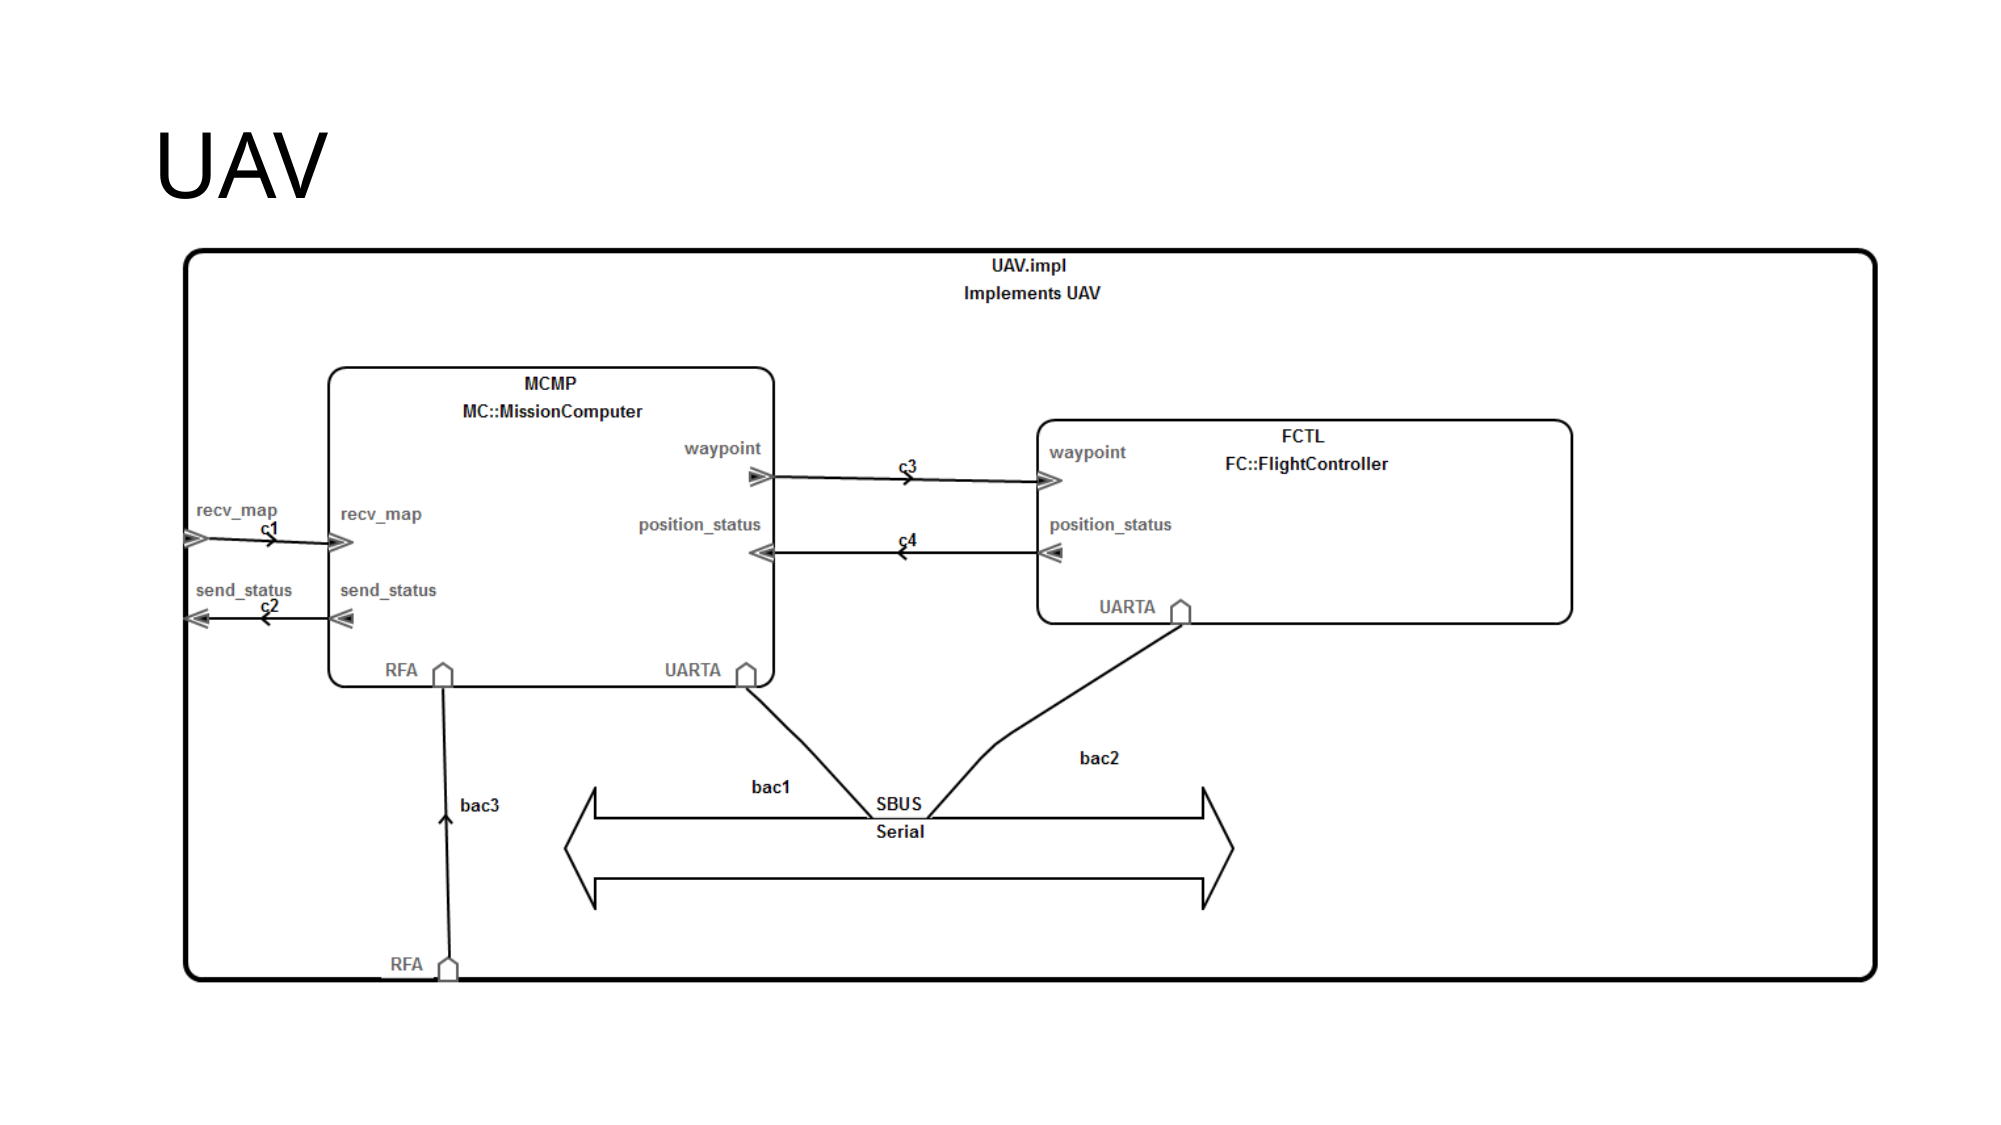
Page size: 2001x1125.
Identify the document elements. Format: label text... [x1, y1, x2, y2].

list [170, 235, 1979, 1014]
title UAV [137, 59, 1863, 278]
